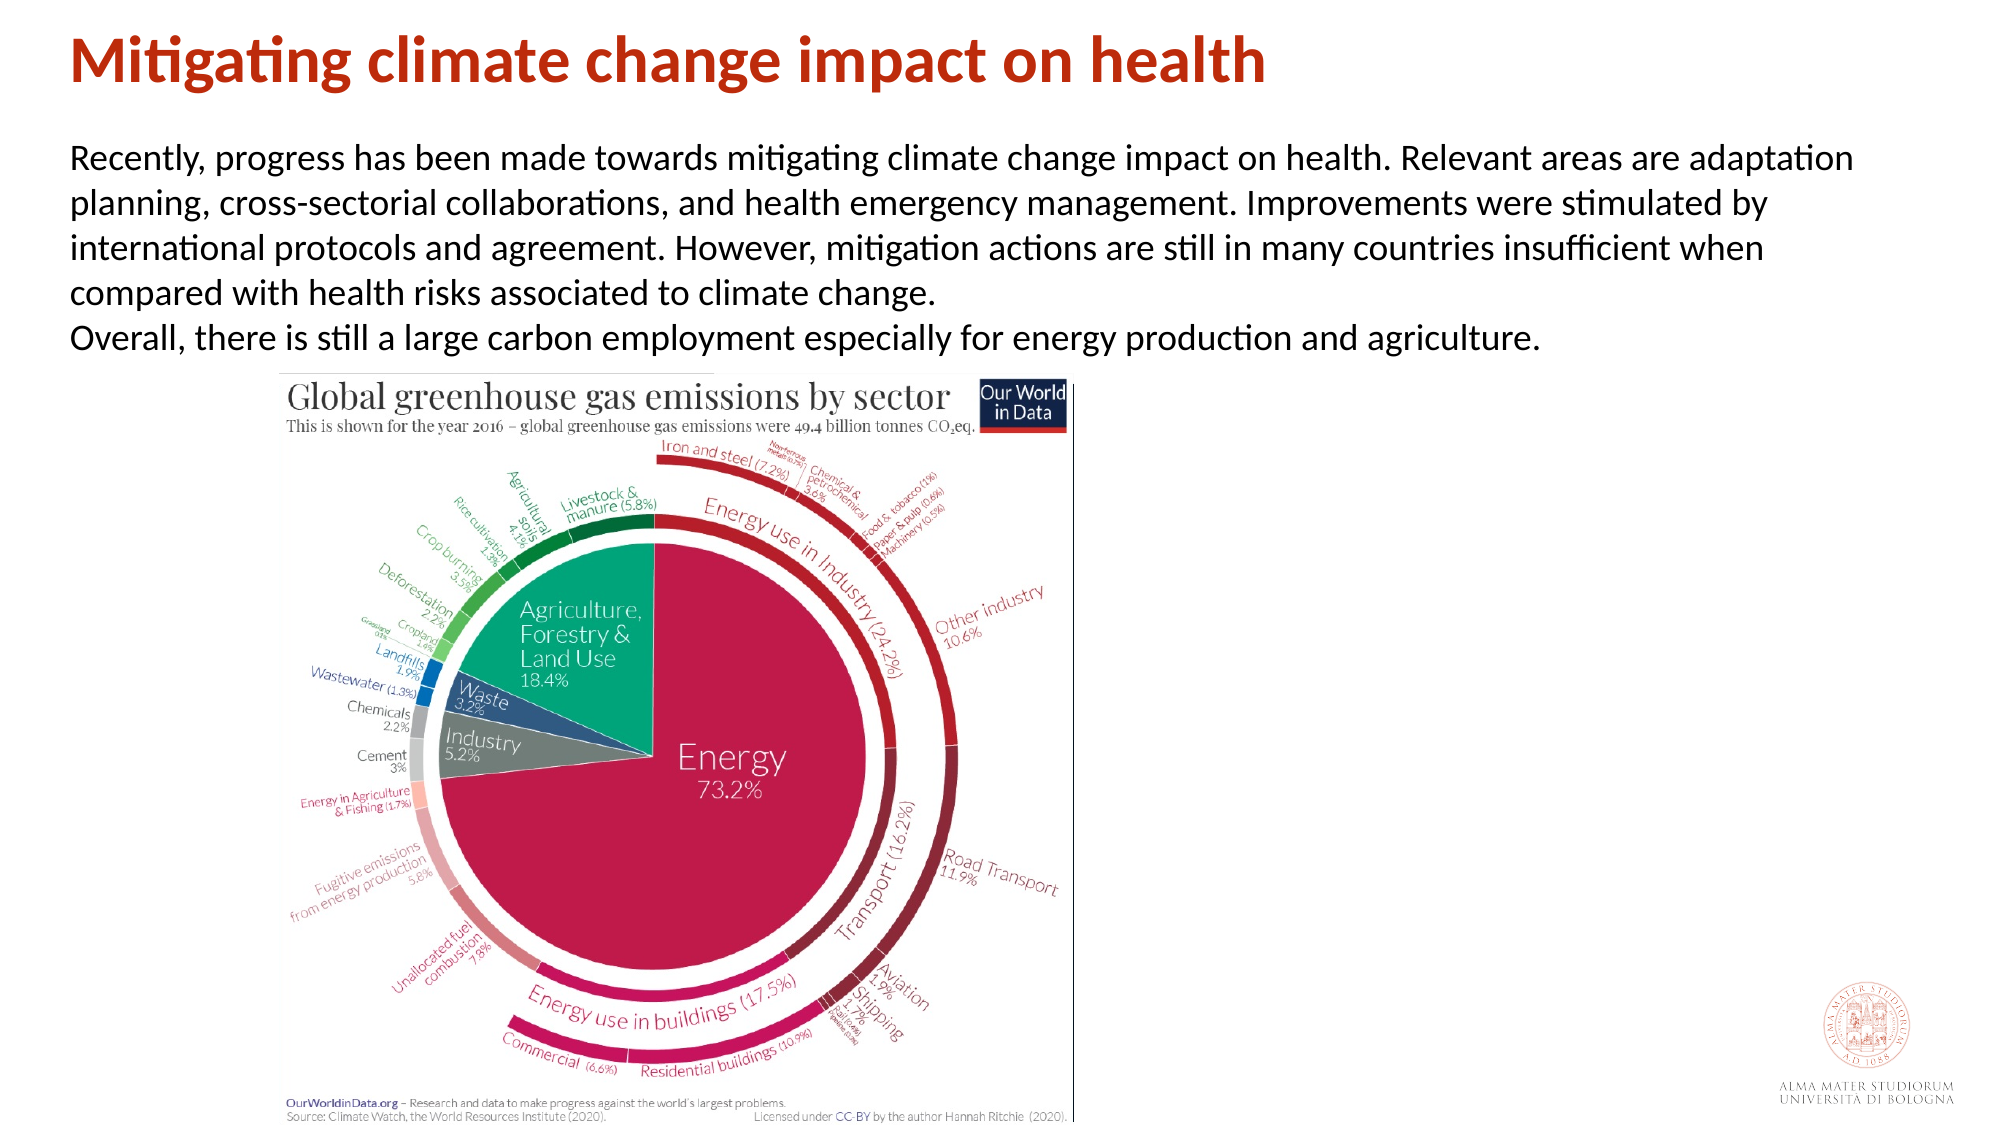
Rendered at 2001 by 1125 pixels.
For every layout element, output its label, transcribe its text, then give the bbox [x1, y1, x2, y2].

list Mitigating climate change impact on health [55, 42, 1898, 125]
picture [1752, 964, 1981, 1118]
picture [279, 373, 1074, 1125]
text_box Recently, progress has been made towards mitigating climate change impact on health. Relevant areas are adaptation planning, cross-sectorial collaborations, and health emergency management. Improvements were stimulated by international protocols and agreement. However, mitigation actions are still in many countries insufficient when compared with health risks associated to climate change. Overall, there is still a large carbon employment especially for energy production and agriculture. [55, 125, 1898, 366]
